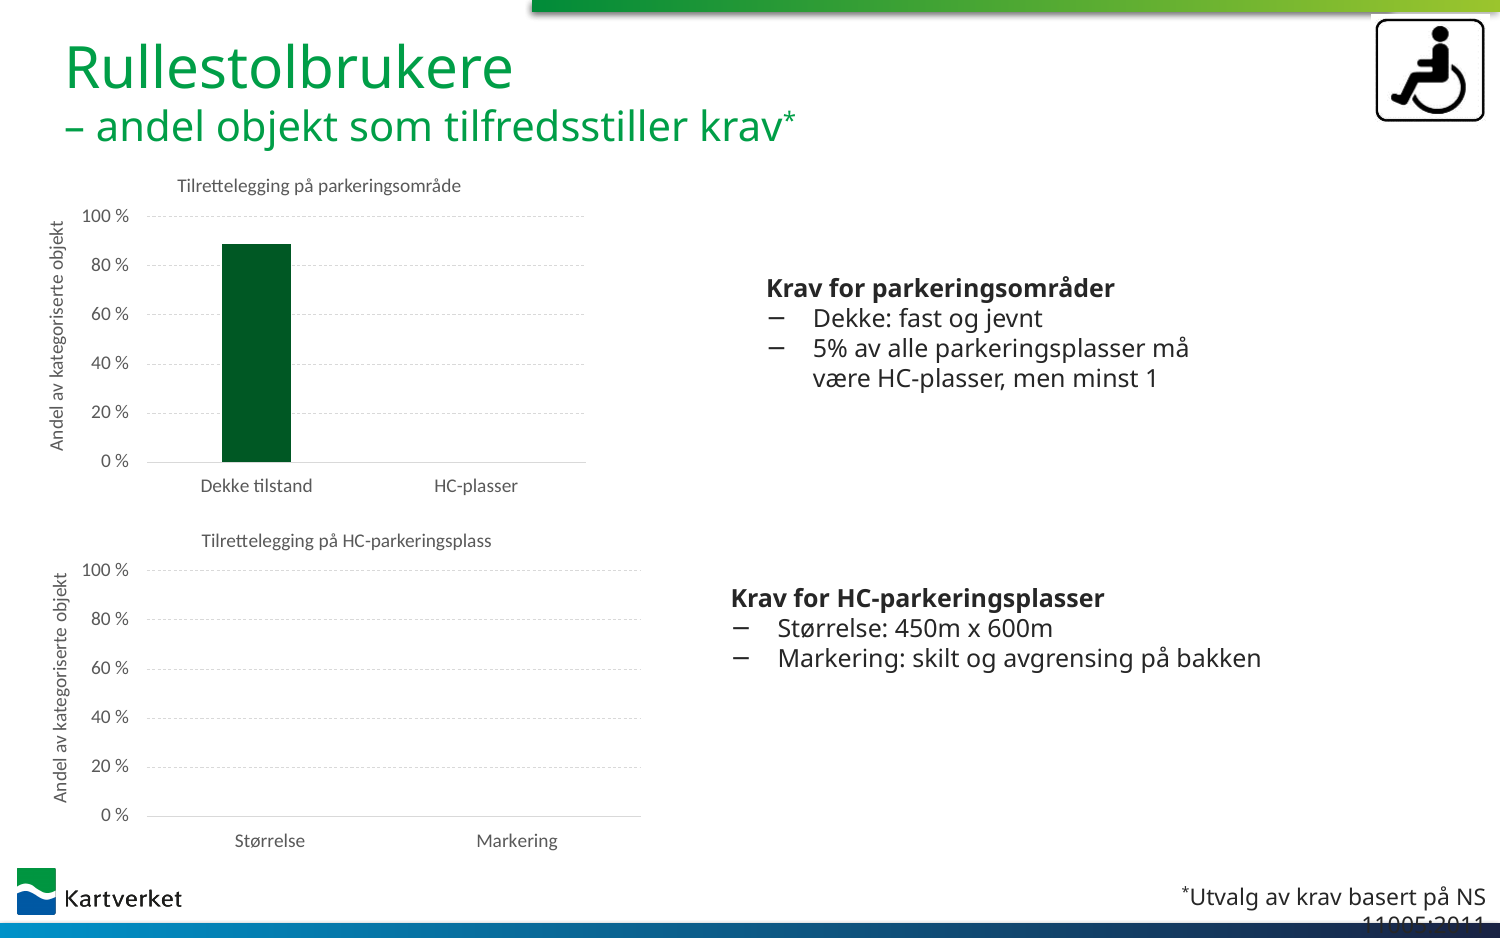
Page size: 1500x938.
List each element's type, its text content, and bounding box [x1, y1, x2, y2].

text_box *Utvalg av krav basert på NS 11005:2011 [1068, 873, 1500, 938]
text_box Krav for parkeringsområder Dekke: fast og jevnt 5% av alle parkeringsplasser må være HC-plasser, men minst 1 [751, 264, 1232, 400]
picture [41, 166, 598, 505]
picture [1371, 13, 1491, 127]
picture [41, 520, 652, 859]
text_box Rullestolbrukere – andel objekt som tilfredsstiller krav* [49, 23, 1431, 158]
text_box Krav for HC-parkeringsplasser Størrelse: 450m x 600m Markering: skilt og avgrensing på bakken [715, 574, 1278, 680]
